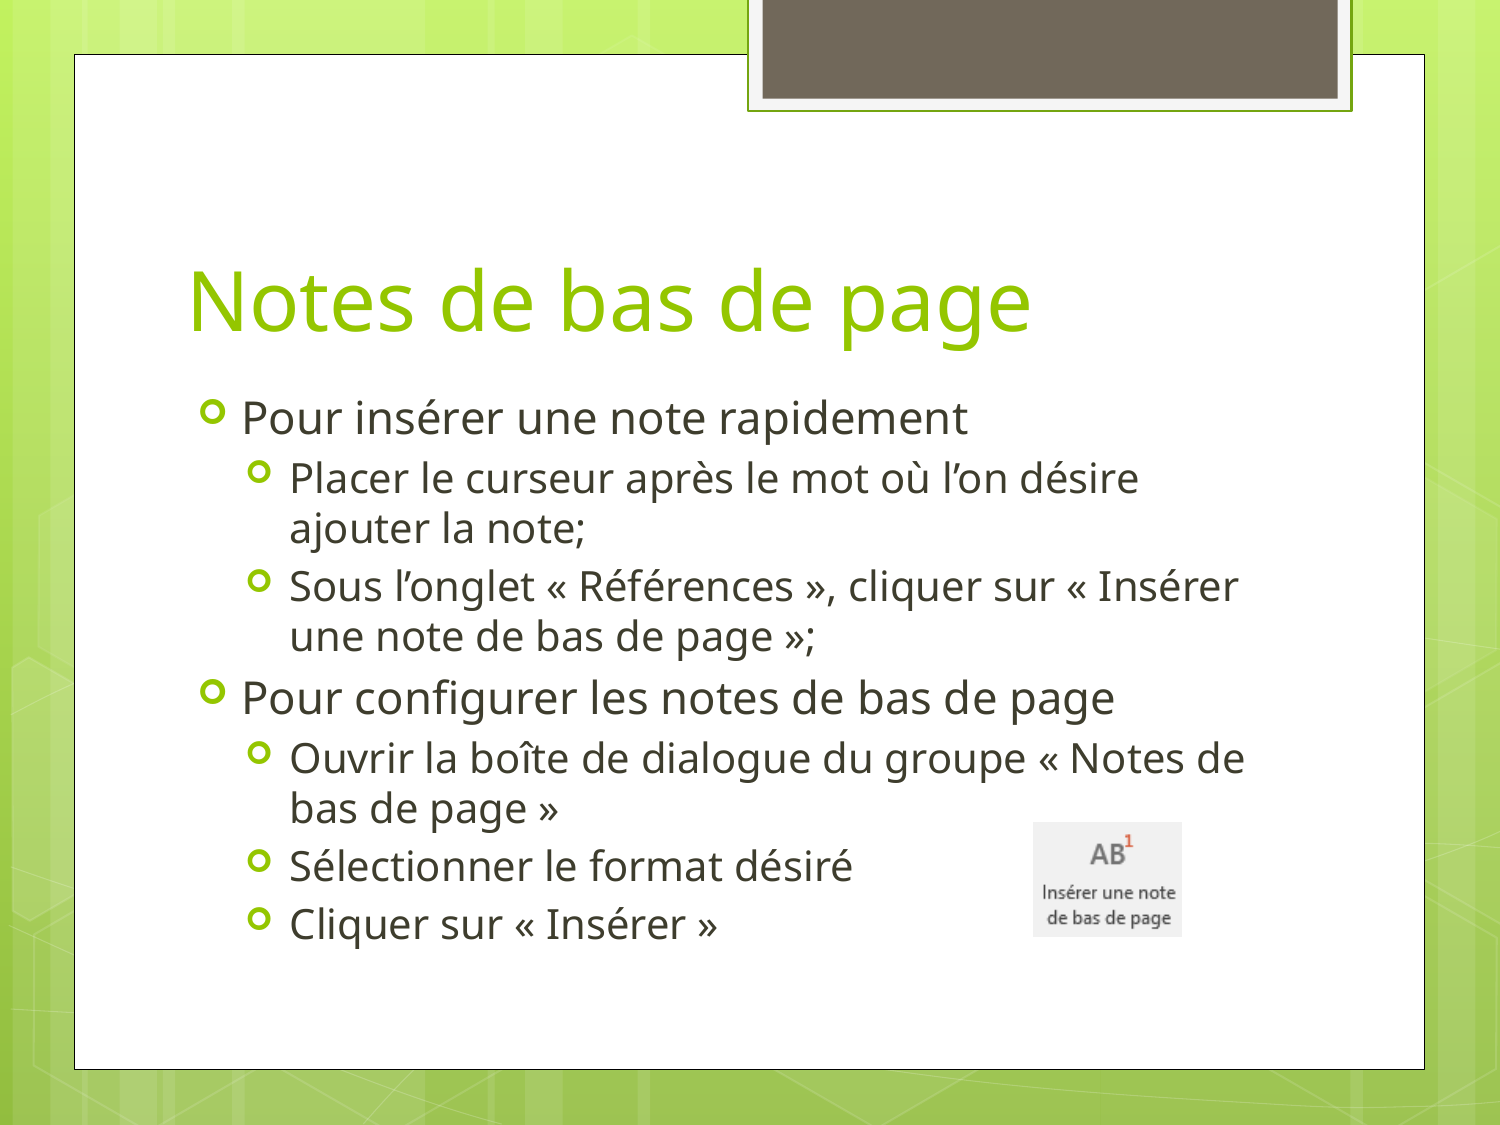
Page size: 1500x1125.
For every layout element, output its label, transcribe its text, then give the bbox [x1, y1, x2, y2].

list Pour insérer une note rapidement Placer le curseur après le mot où l’on désire ajouter la note; Sous l’onglet « Références », cliquer sur « Insérer une note de bas de page »; Pour configurer les notes de bas de page Ouvrir la boîte de dialogue du groupe « Notes de bas de page » Sélectionner le format désiré Cliquer sur « Insérer » [171, 381, 1283, 957]
title Notes de bas de page [171, 168, 1324, 357]
picture [1033, 822, 1183, 937]
